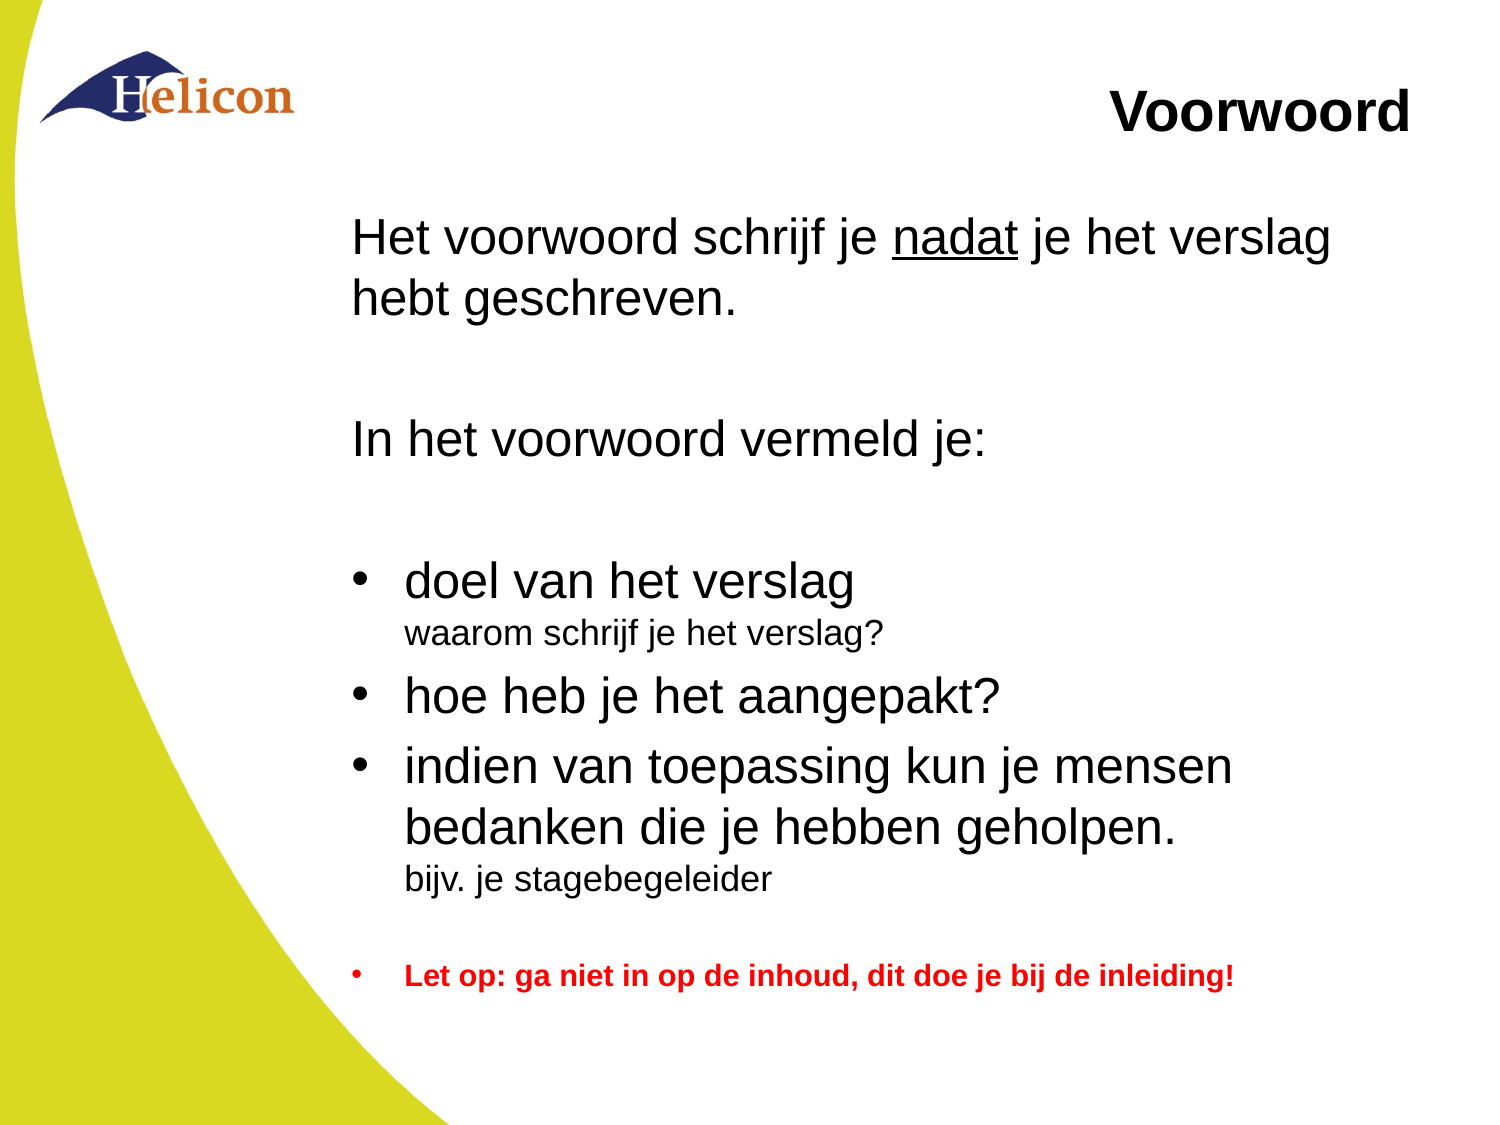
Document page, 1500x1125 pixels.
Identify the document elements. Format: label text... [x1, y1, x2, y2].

list Het voorwoord schrijf je nadat je het verslag hebt geschreven. In het voorwoord vermeld je: doel van het verslag waarom schrijf je het verslag? hoe heb je het aangepakt? indien van toepassing kun je mensen bedanken die je hebben geholpen. bijv. je stagebegeleider Let op: ga niet in op de inhoud, dit doe je bij de inleiding! [336, 196, 1425, 1005]
picture [0, 0, 1500, 1125]
title Voorwoord [337, 54, 1428, 161]
